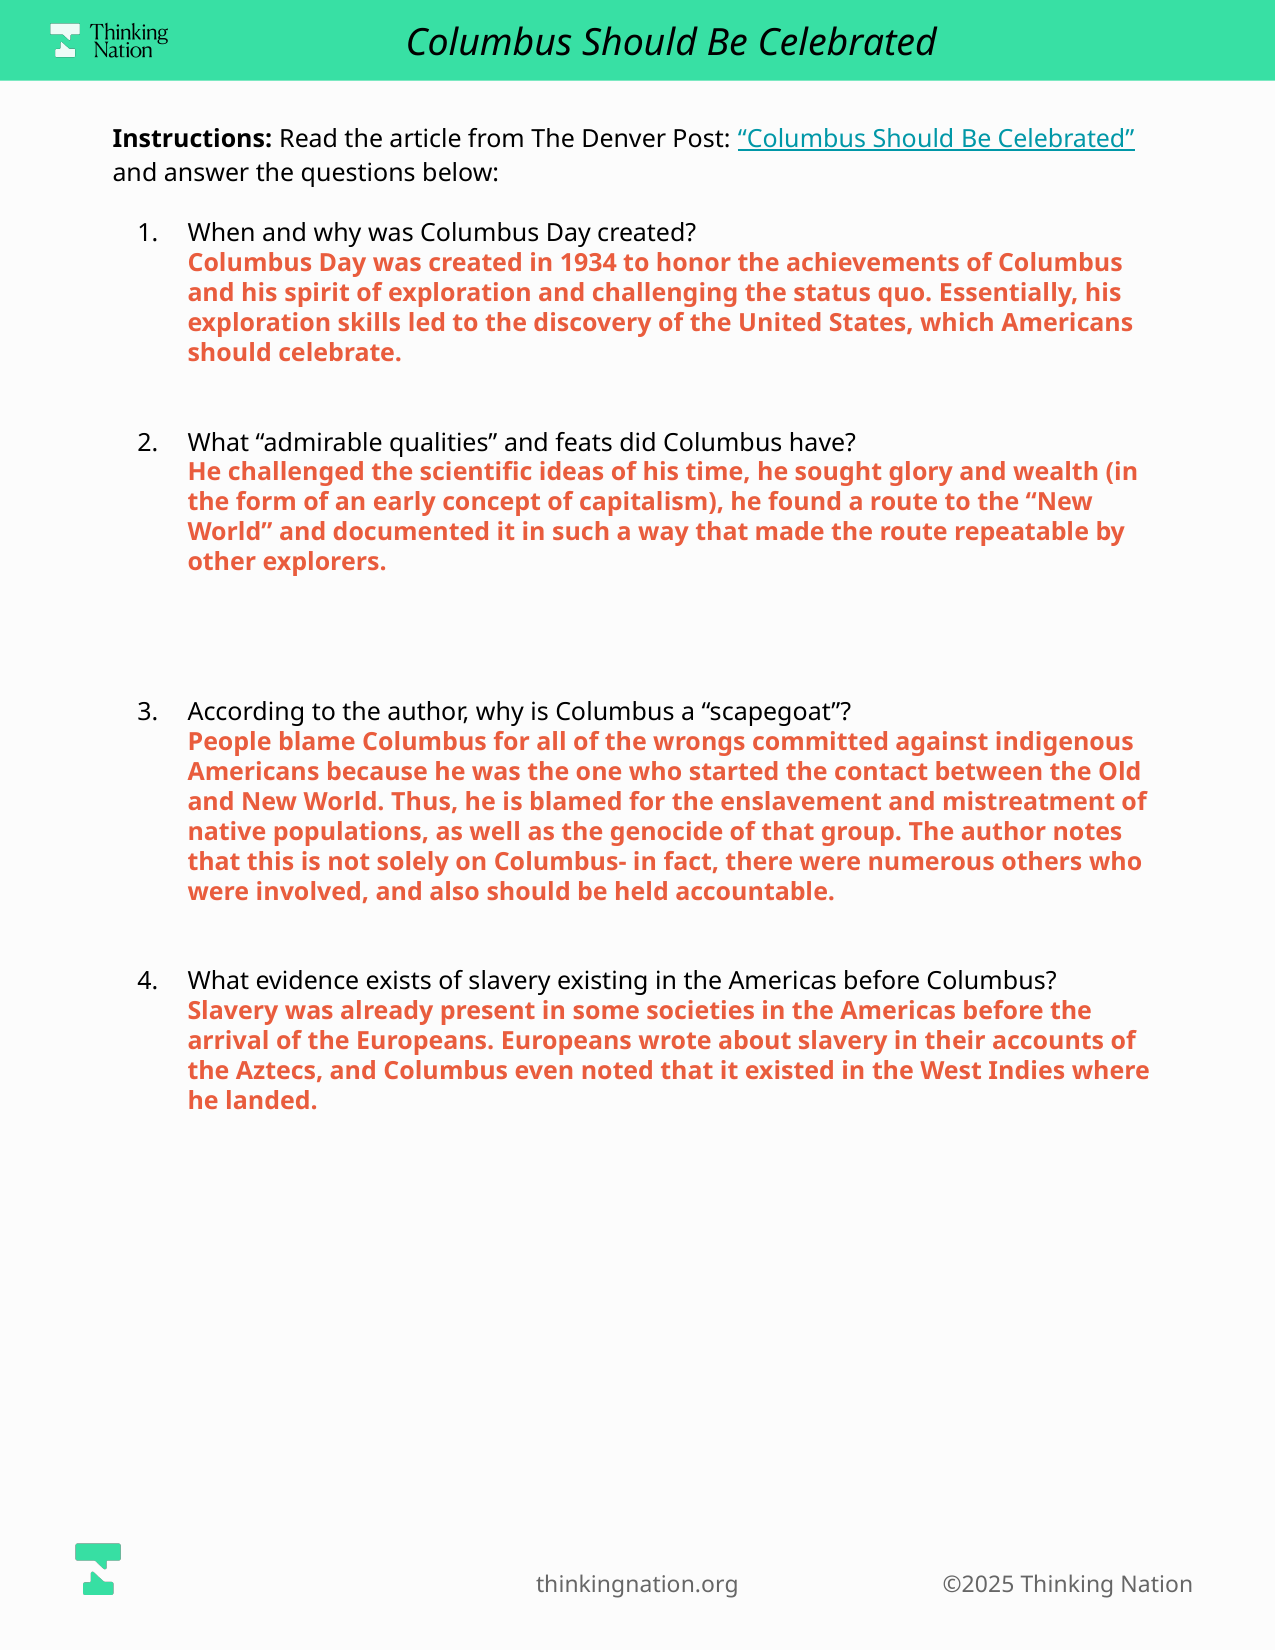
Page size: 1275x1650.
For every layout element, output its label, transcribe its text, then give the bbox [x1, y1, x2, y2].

text_box Instructions: Read the article from The Denver Post: “Columbus Should Be Celebrated” and answer the questions below: When and why was Columbus Day created? Columbus Day was created in 1934 to honor the achievements of Columbus and his spirit of exploration and challenging the status quo. Essentially, his exploration skills led to the discovery of the United States, which Americans should celebrate. What “admirable qualities” and feats did Columbus have? He challenged the scientific ideas of his time, he sought glory and wealth (in the form of an early concept of capitalism), he found a route to the “New World” and documented it in such a way that made the route repeatable by other explorers. According to the author, why is Columbus a “scapegoat”? People blame Columbus for all of the wrongs committed against indigenous Americans because he was the one who started the contact between the Old and New World. Thus, he is blamed for the enslavement and mistreatment of native populations, as well as the genocide of that group. The author notes that this is not solely on Columbus- in fact, there were numerous others who were involved, and also should be held accountable. What evidence exists of slavery existing in the Americas before Columbus? Slavery was already present in some societies in the Americas before the arrival of the Europeans. Europeans wrote about slavery in their accounts of the Aztecs, and Columbus even noted that it existed in the West Indies where he landed. [97, 107, 1178, 1160]
text_box Columbus Should Be Celebrated [0, 0, 1275, 81]
text_box thinkingnation.org [486, 1553, 789, 1605]
picture [62, 1533, 134, 1605]
picture [36, 12, 172, 69]
text_box ©2025 Thinking Nation [907, 1553, 1210, 1605]
